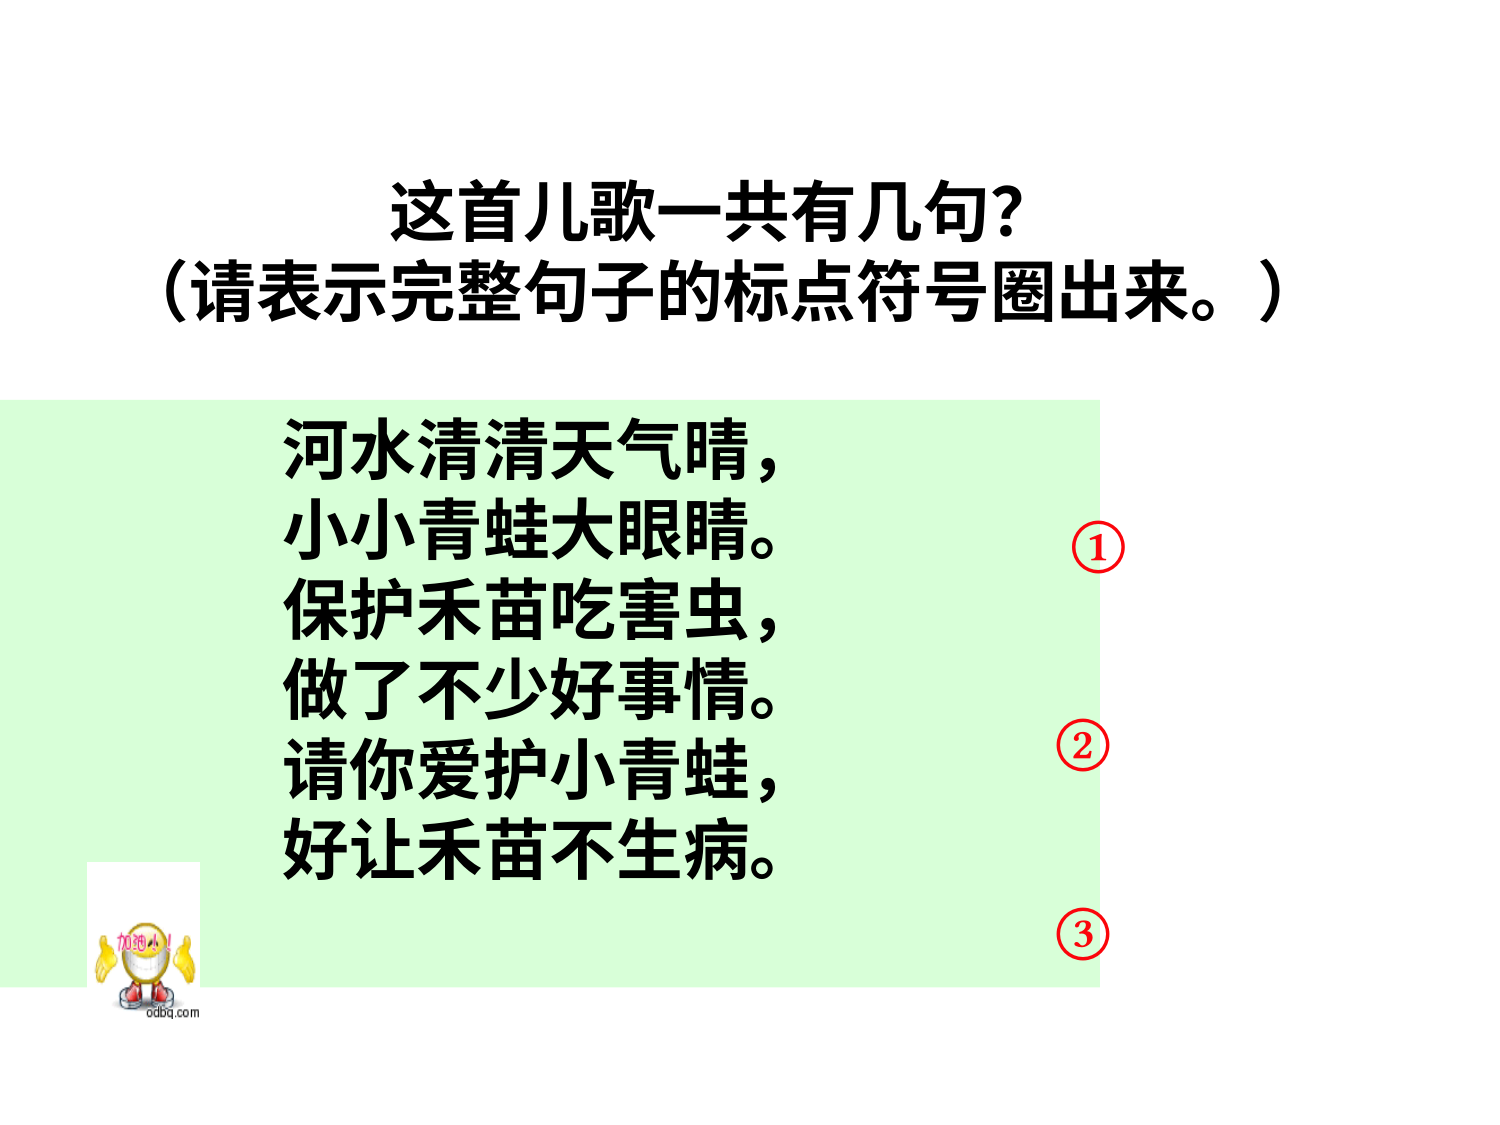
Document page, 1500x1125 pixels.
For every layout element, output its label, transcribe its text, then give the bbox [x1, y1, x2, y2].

text_box ③ [983, 881, 1184, 976]
list 河水清清天气晴， 小小青蛙大眼睛。 保护禾苗吃害虫， 做了不少好事情。 请你爱护小青蛙， 好让禾苗不生病。 [0, 399, 1100, 988]
text_box 这首儿歌一共有几句？ （请表示完整句子的标点符号圈出来。） [51, 162, 1396, 338]
picture [87, 862, 200, 1019]
text_box ① [998, 494, 1199, 589]
text_box [124, 787, 1325, 1013]
text_box ② [983, 692, 1184, 788]
